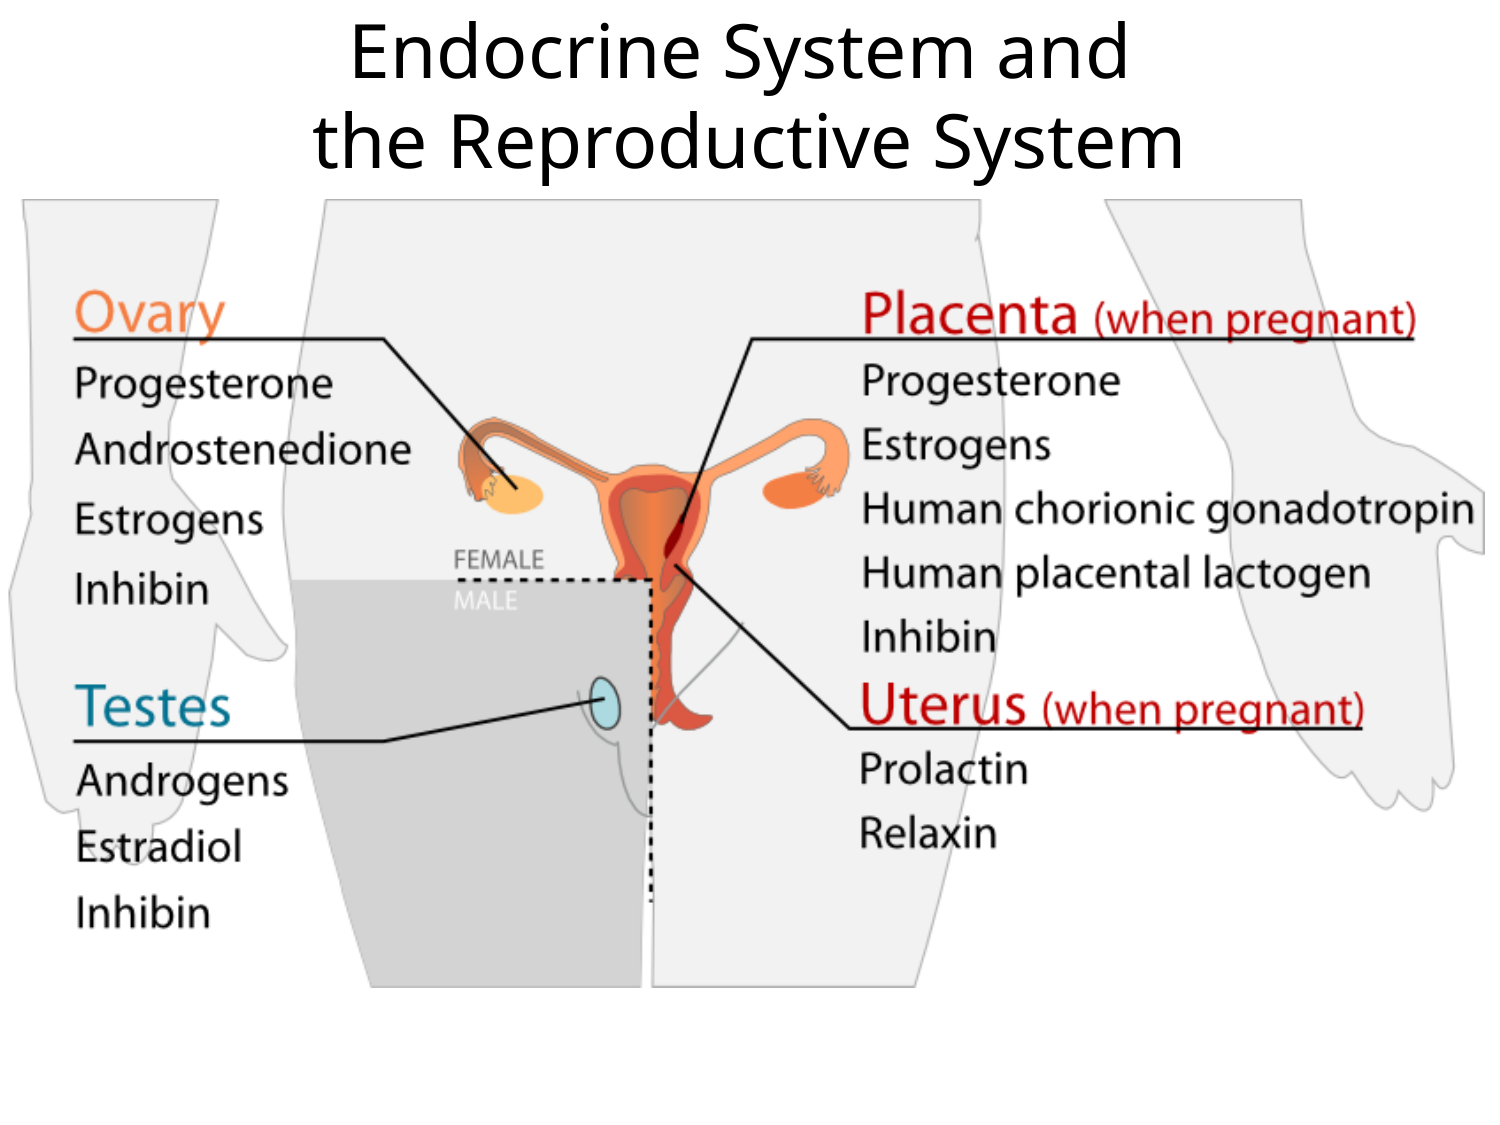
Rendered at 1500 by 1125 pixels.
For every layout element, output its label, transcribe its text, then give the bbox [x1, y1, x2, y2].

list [0, 199, 1485, 988]
title Endocrine System and the Reproductive System [75, 0, 1425, 188]
